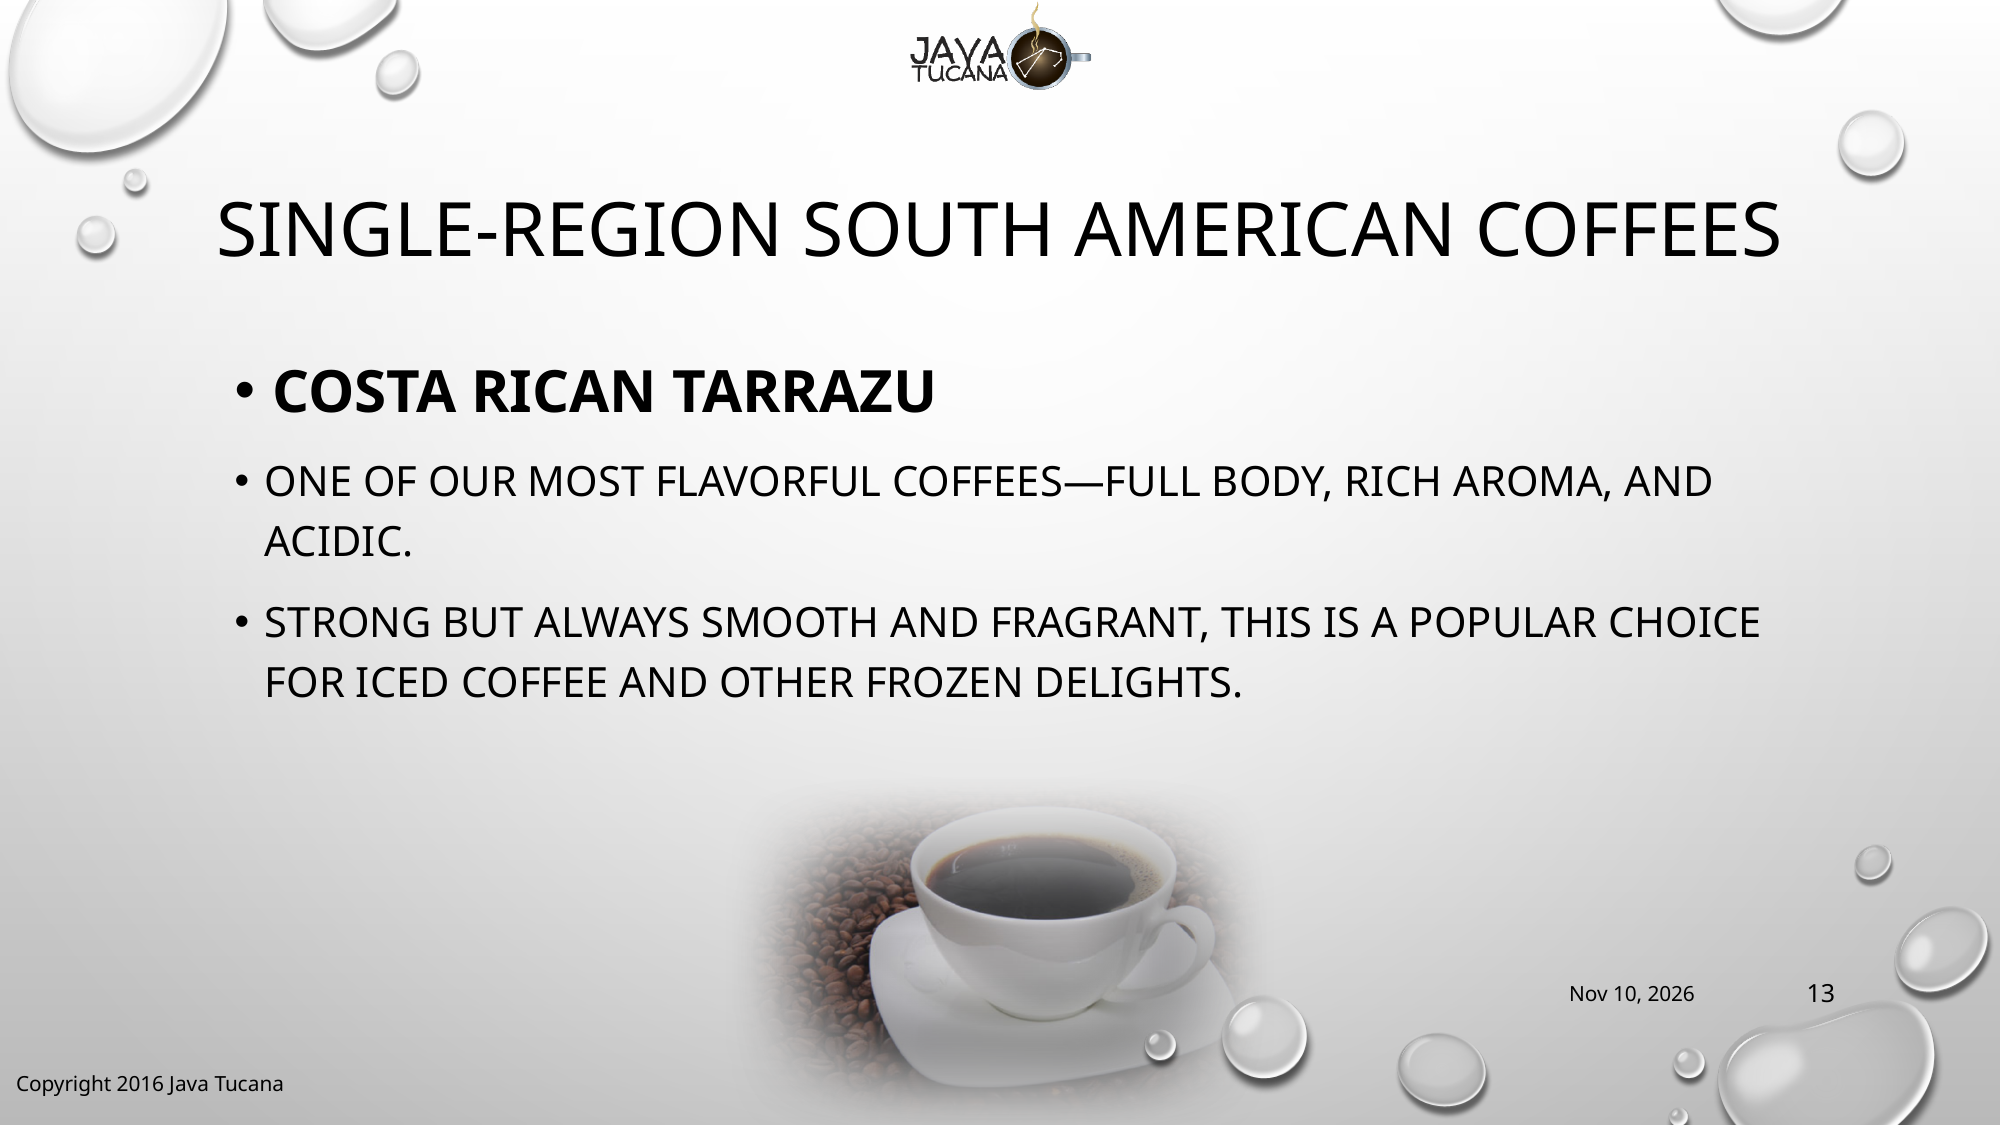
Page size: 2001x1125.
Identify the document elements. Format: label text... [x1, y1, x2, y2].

slide_number 13 [1724, 965, 1851, 1025]
title Single-region South American coffees [149, 101, 1851, 364]
slide_number 8-Feb-16 [1259, 965, 1710, 1025]
footer Copyright 2016 Java Tucana [1, 1055, 1096, 1116]
list Costa Rican Tarrazu One of our most flavorful coffees—full body, rich aroma, and acidic. Strong but always smooth and fragrant, this is a popular choice for iced coffee and other frozen delights. [219, 332, 1791, 993]
picture [0, 0, 2000, 1125]
